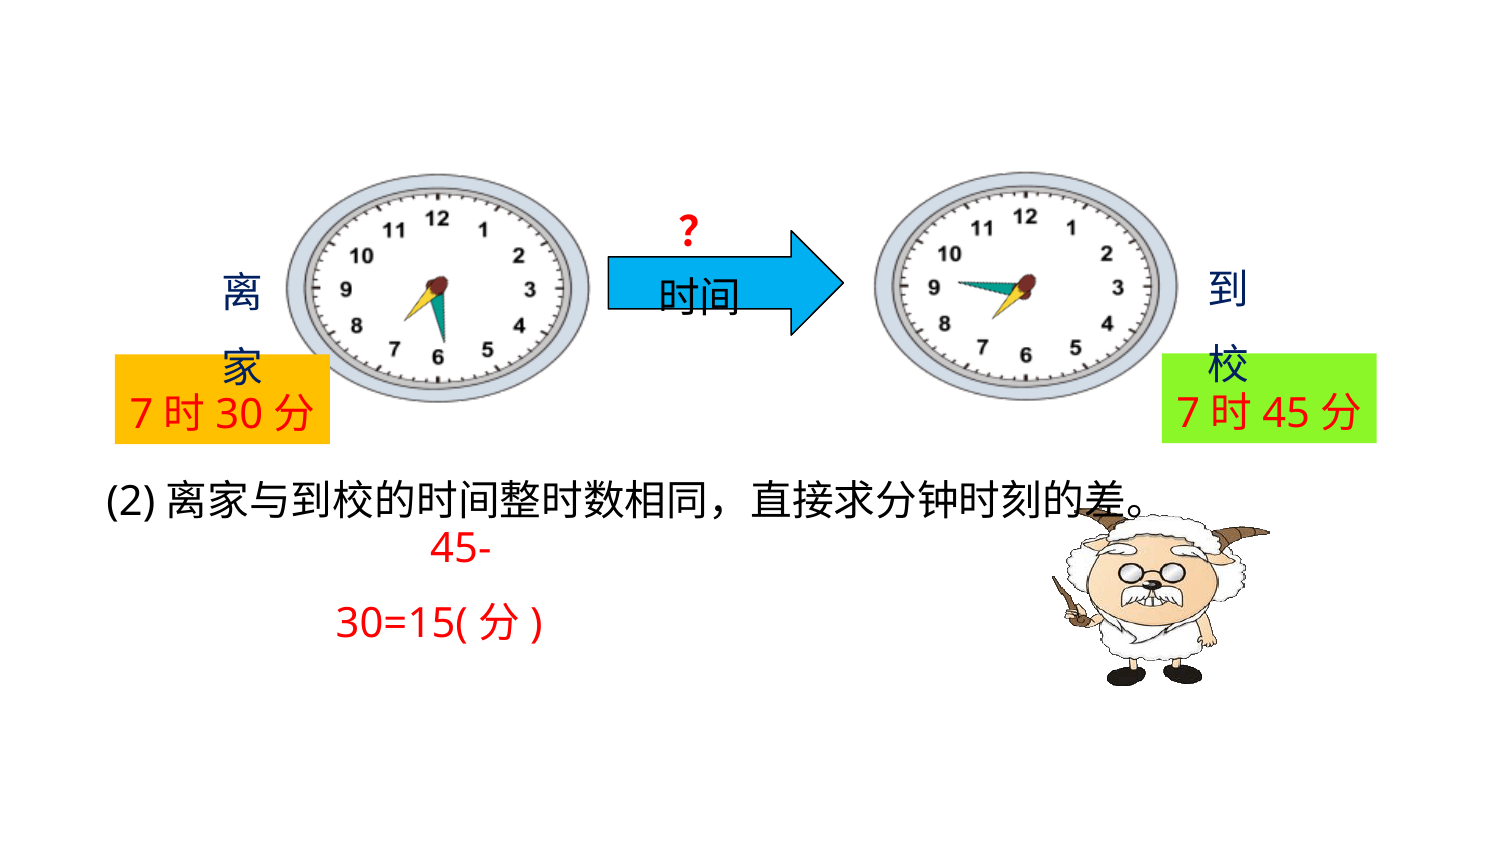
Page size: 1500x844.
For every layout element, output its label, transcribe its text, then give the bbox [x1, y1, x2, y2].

text_box 7时45分 [1161, 353, 1377, 444]
text_box 7时30分 [114, 354, 330, 441]
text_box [255, 171, 631, 406]
text_box [635, 256, 643, 309]
text_box 到 校 [1223, 230, 1265, 396]
text_box ？ [664, 172, 832, 262]
text_box [766, 262, 838, 336]
text_box (2)离家与到校的时间整时数相同，直接求分钟时刻的差。 [91, 441, 1183, 532]
text_box 离 家 [206, 233, 250, 399]
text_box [843, 169, 1218, 404]
text_box 时间 [643, 238, 766, 329]
text_box 45-30=15(分) [290, 532, 588, 617]
picture [1050, 508, 1270, 687]
